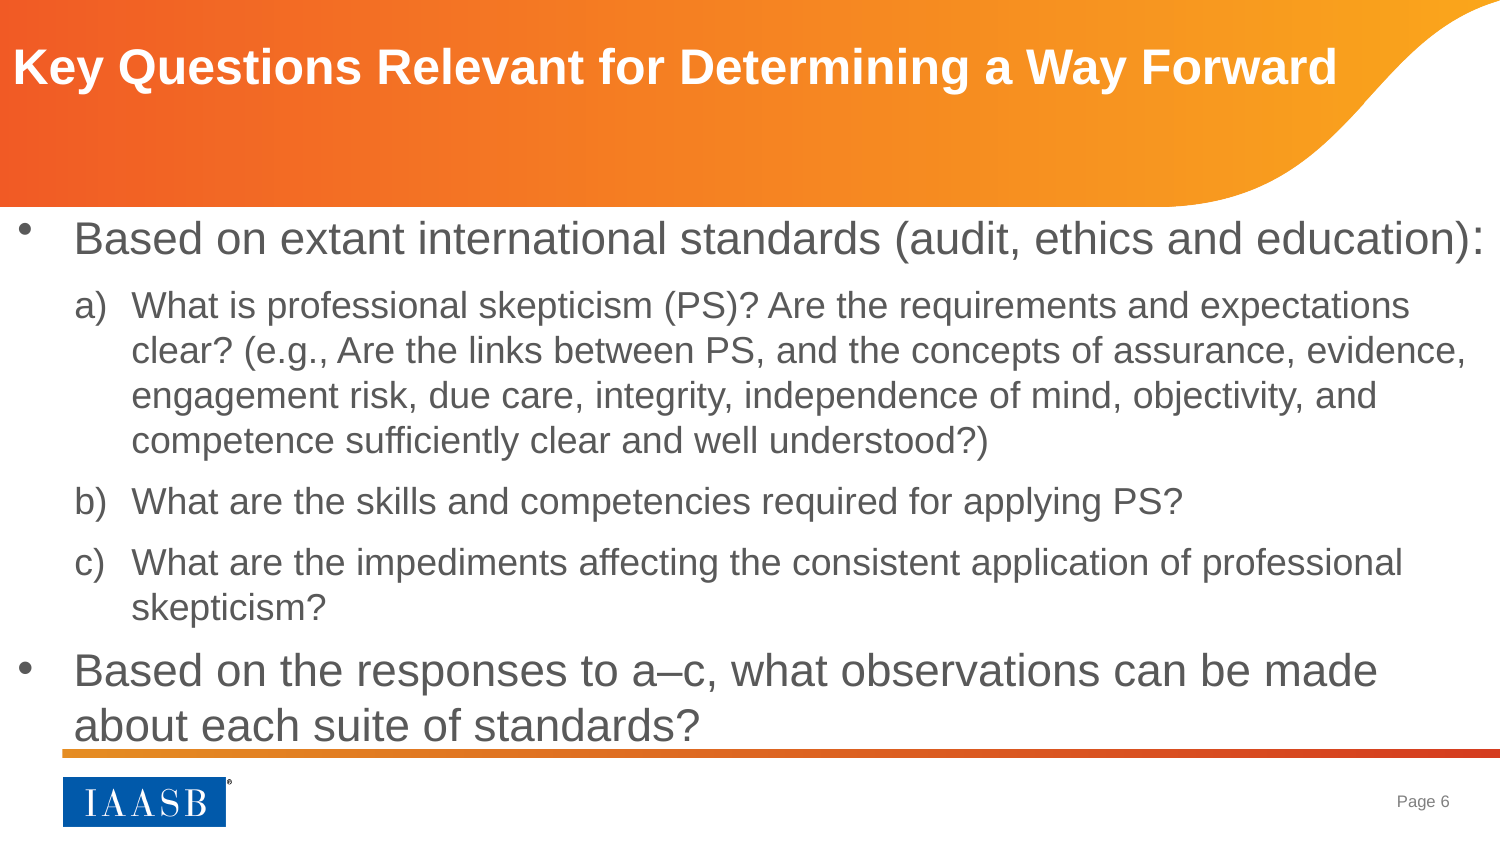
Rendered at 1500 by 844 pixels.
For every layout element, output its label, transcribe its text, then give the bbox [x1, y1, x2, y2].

list Based on extant international standards (audit, ethics and education): What is professional skepticism (PS)? Are the requirements and expectations clear? (e.g., Are the links between PS, and the concepts of assurance, evidence, engagement risk, due care, integrity, independence of mind, objectivity, and competence sufficiently clear and well understood?) What are the skills and competencies required for applying PS? What are the impediments affecting the consistent application of professional skepticism? Based on the responses to a–c, what observations can be made about each suite of standards? [2, 196, 1500, 700]
title Key Questions Relevant for Determining a Way Forward [12, 46, 1350, 143]
picture [63, 777, 232, 827]
picture [0, 0, 1500, 207]
